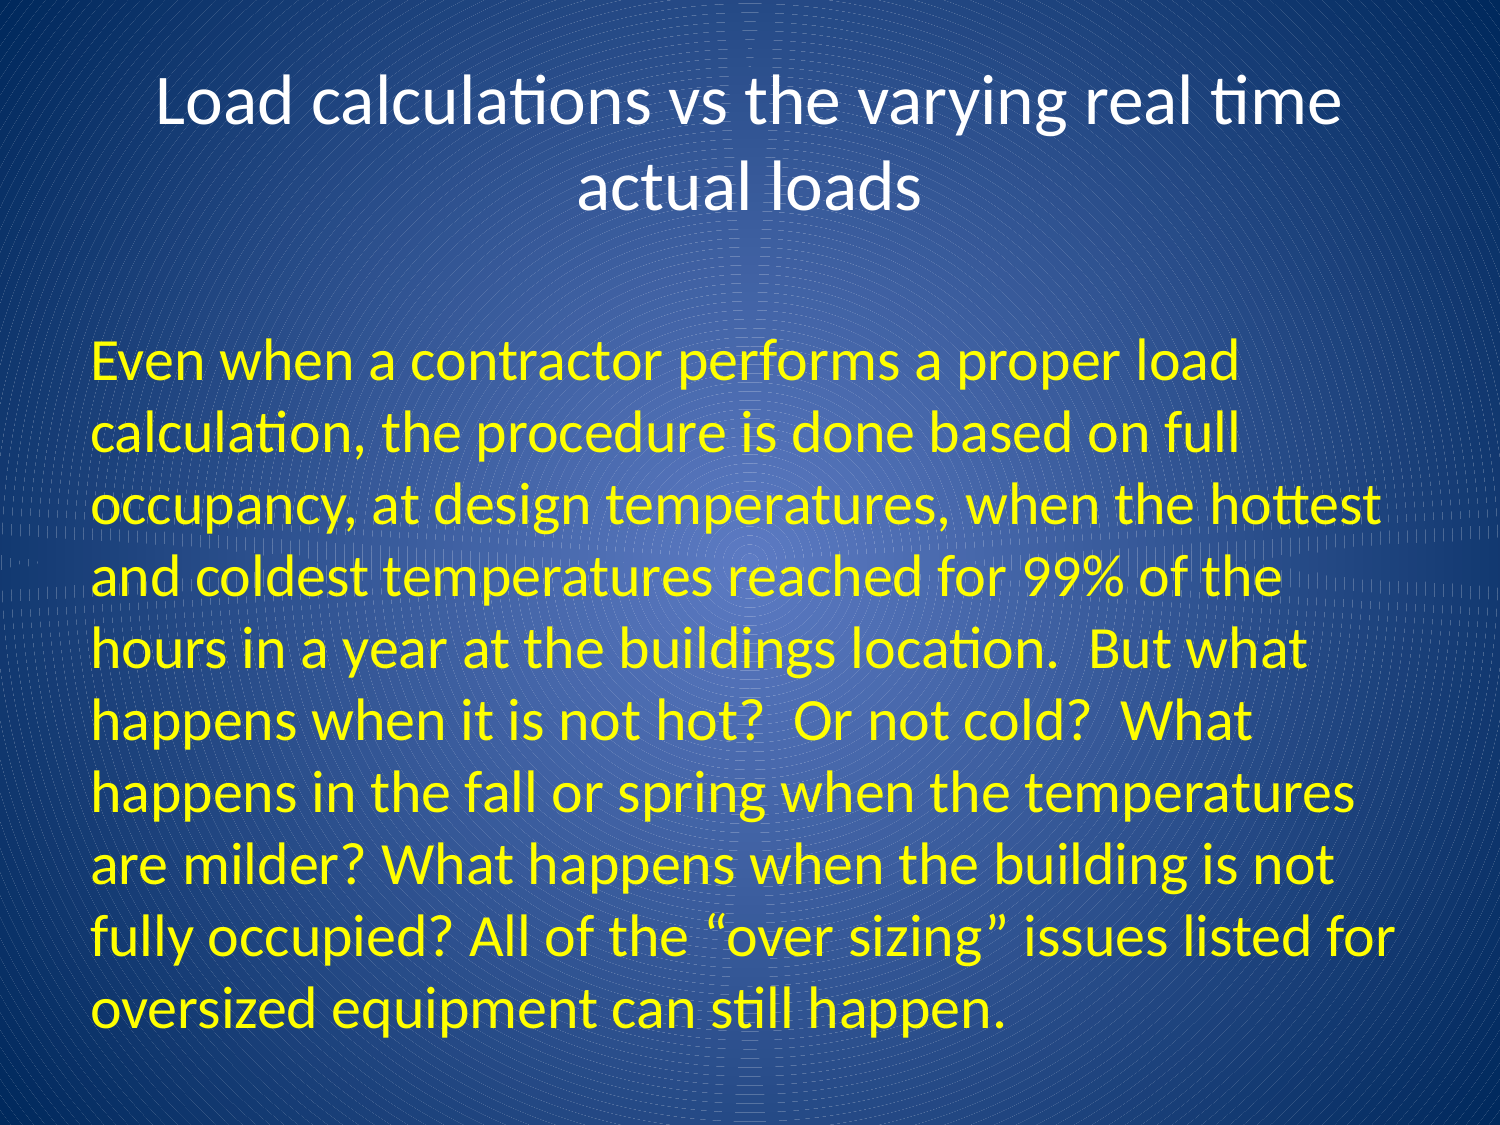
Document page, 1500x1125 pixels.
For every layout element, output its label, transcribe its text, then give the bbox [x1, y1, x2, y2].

title Load calculations vs the varying real time actual loads [75, 45, 1425, 233]
list Even when a contractor performs a proper load calculation, the procedure is done based on full occupancy, at design temperatures, when the hottest and coldest temperatures reached for 99% of the hours in a year at the buildings location. But what happens when it is not hot? Or not cold? What happens in the fall or spring when the temperatures are milder? What happens when the building is not fully occupied? All of the “over sizing” issues listed for oversized equipment can still happen. [75, 312, 1425, 1055]
